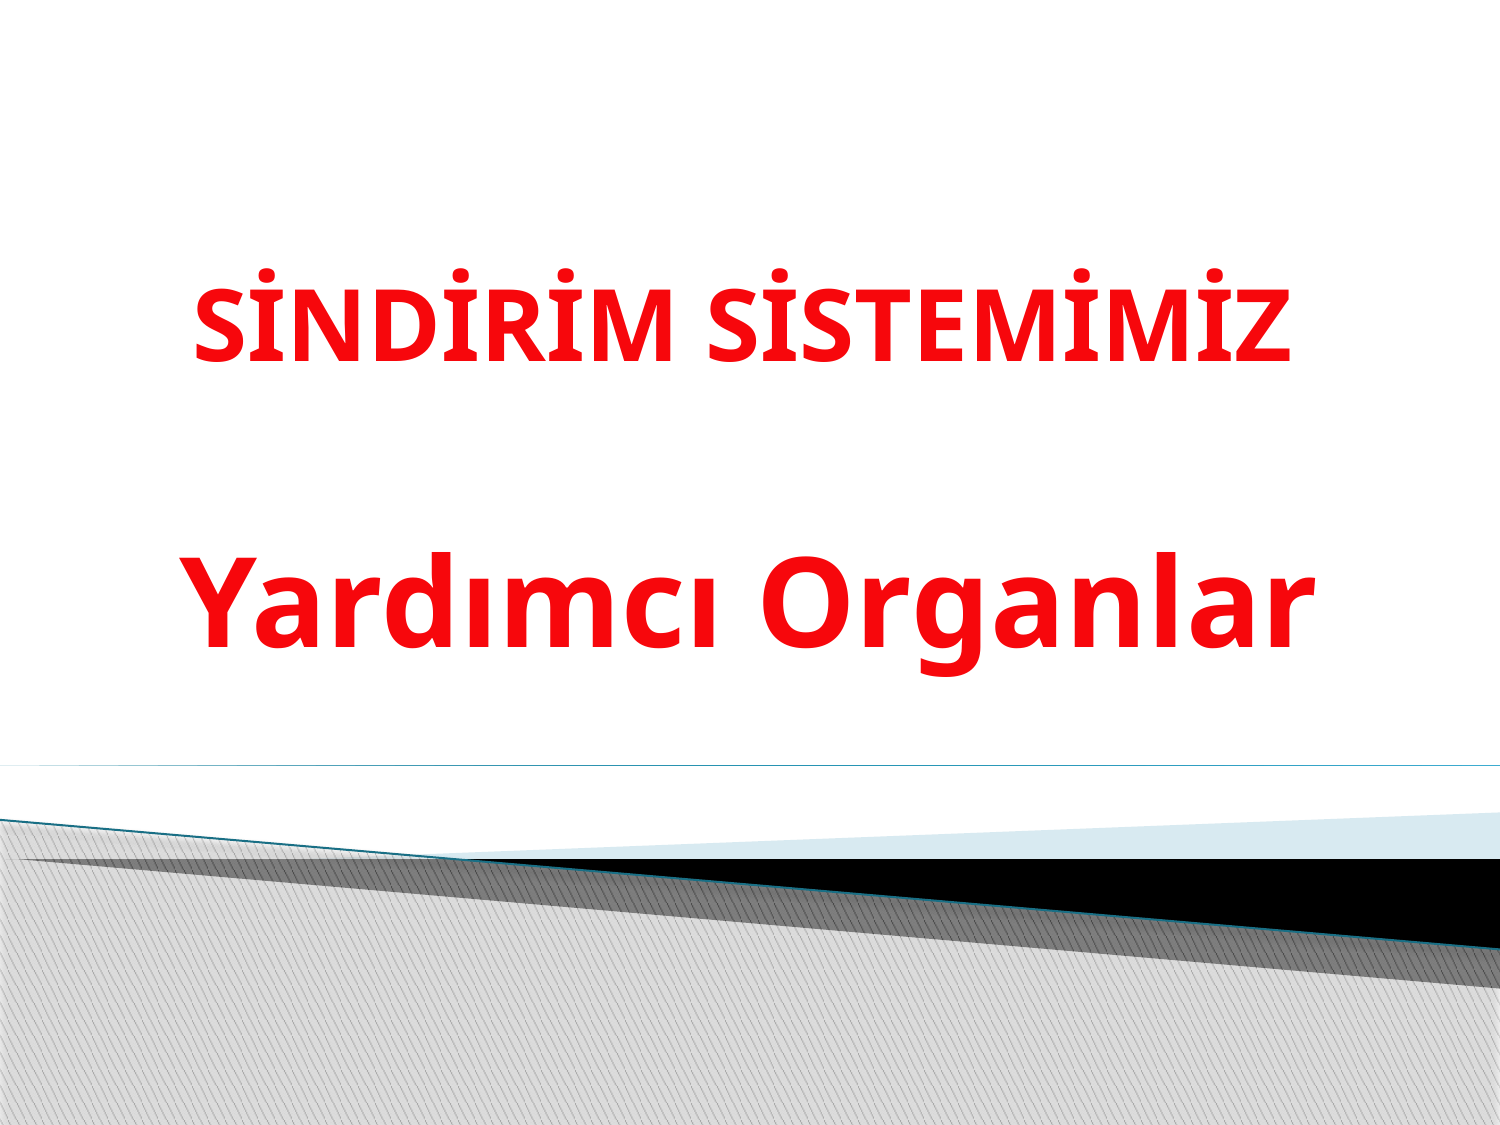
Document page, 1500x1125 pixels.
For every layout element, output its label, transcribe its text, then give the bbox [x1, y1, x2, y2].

picture [5, 859, 1500, 989]
subtitle Yardımcı Organlar [117, 515, 1393, 713]
title SİNDİRİM SİSTEMİMİZ [105, 164, 1381, 389]
